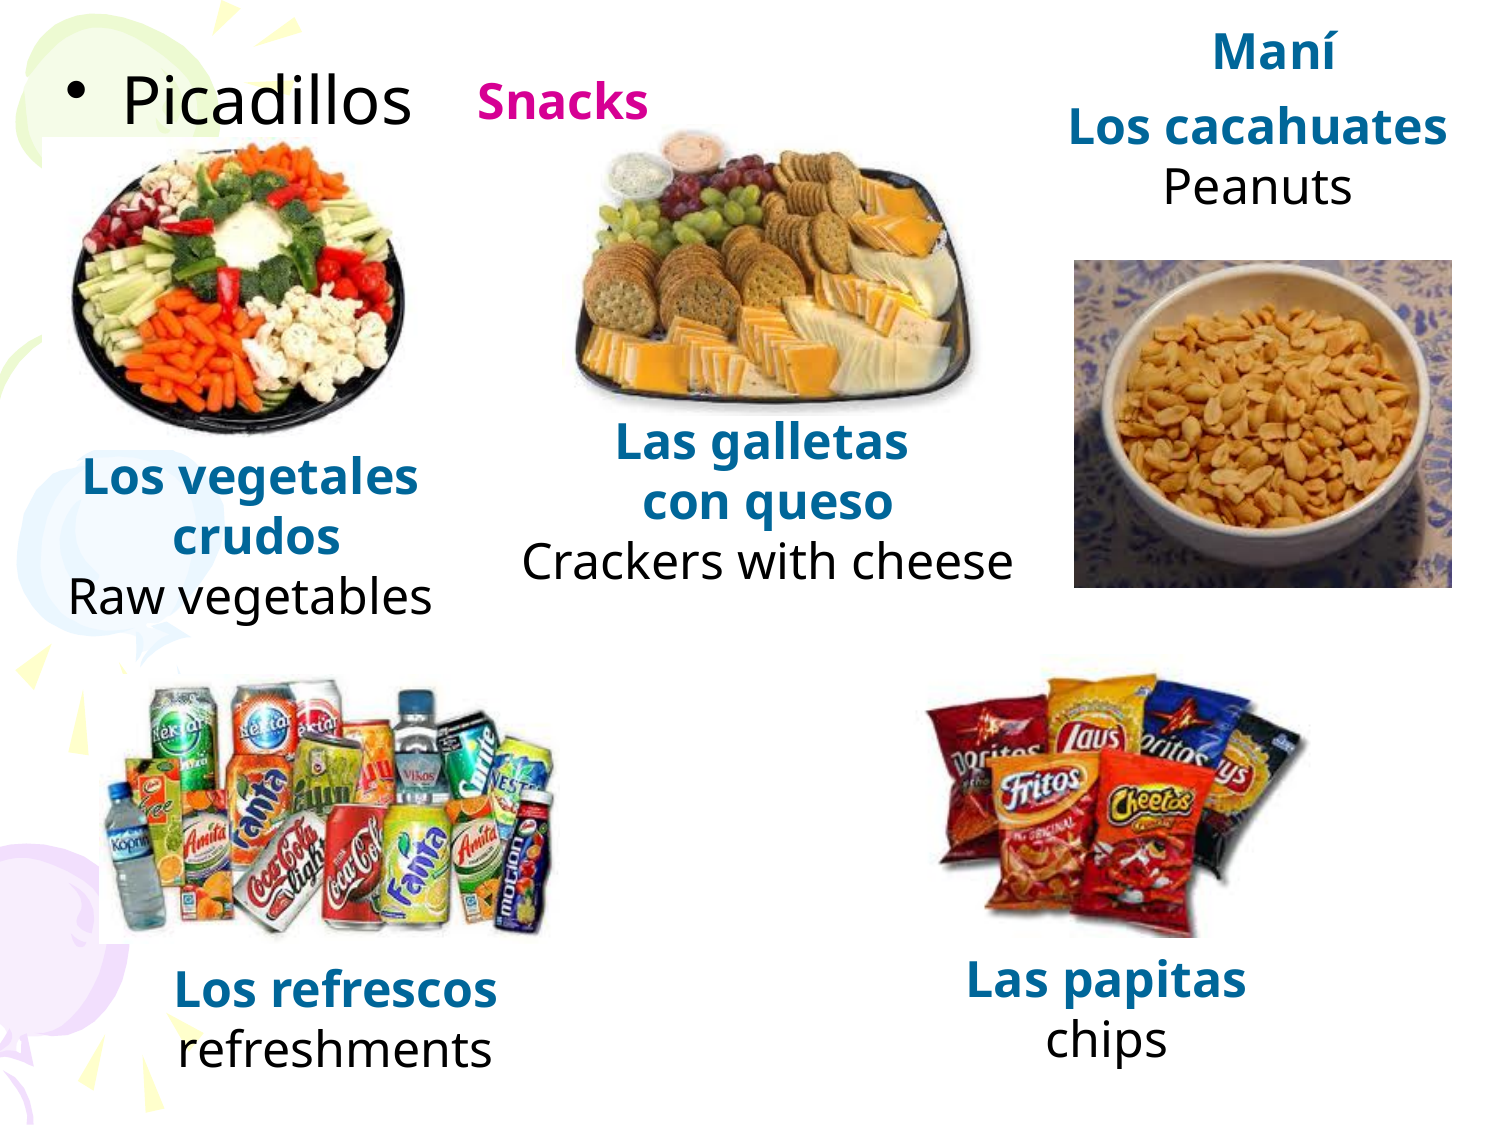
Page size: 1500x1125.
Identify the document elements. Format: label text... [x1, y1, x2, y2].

text_box Maní [1196, 12, 1366, 88]
picture [41, 137, 438, 451]
picture [1074, 260, 1452, 588]
text_box Los refrescos refreshments [158, 953, 513, 1085]
text_box Las papitas chips [951, 946, 1263, 1075]
picture [562, 124, 987, 416]
text_box Snacks [462, 62, 665, 138]
picture [99, 674, 560, 944]
text_box Los vegetales crudos Raw vegetables [52, 437, 449, 633]
picture [899, 653, 1326, 938]
list Picadillos [50, 50, 1400, 781]
text_box Los cacahuates Peanuts [1052, 87, 1464, 223]
text_box Las galletas con queso Crackers with cheese [506, 402, 1031, 598]
